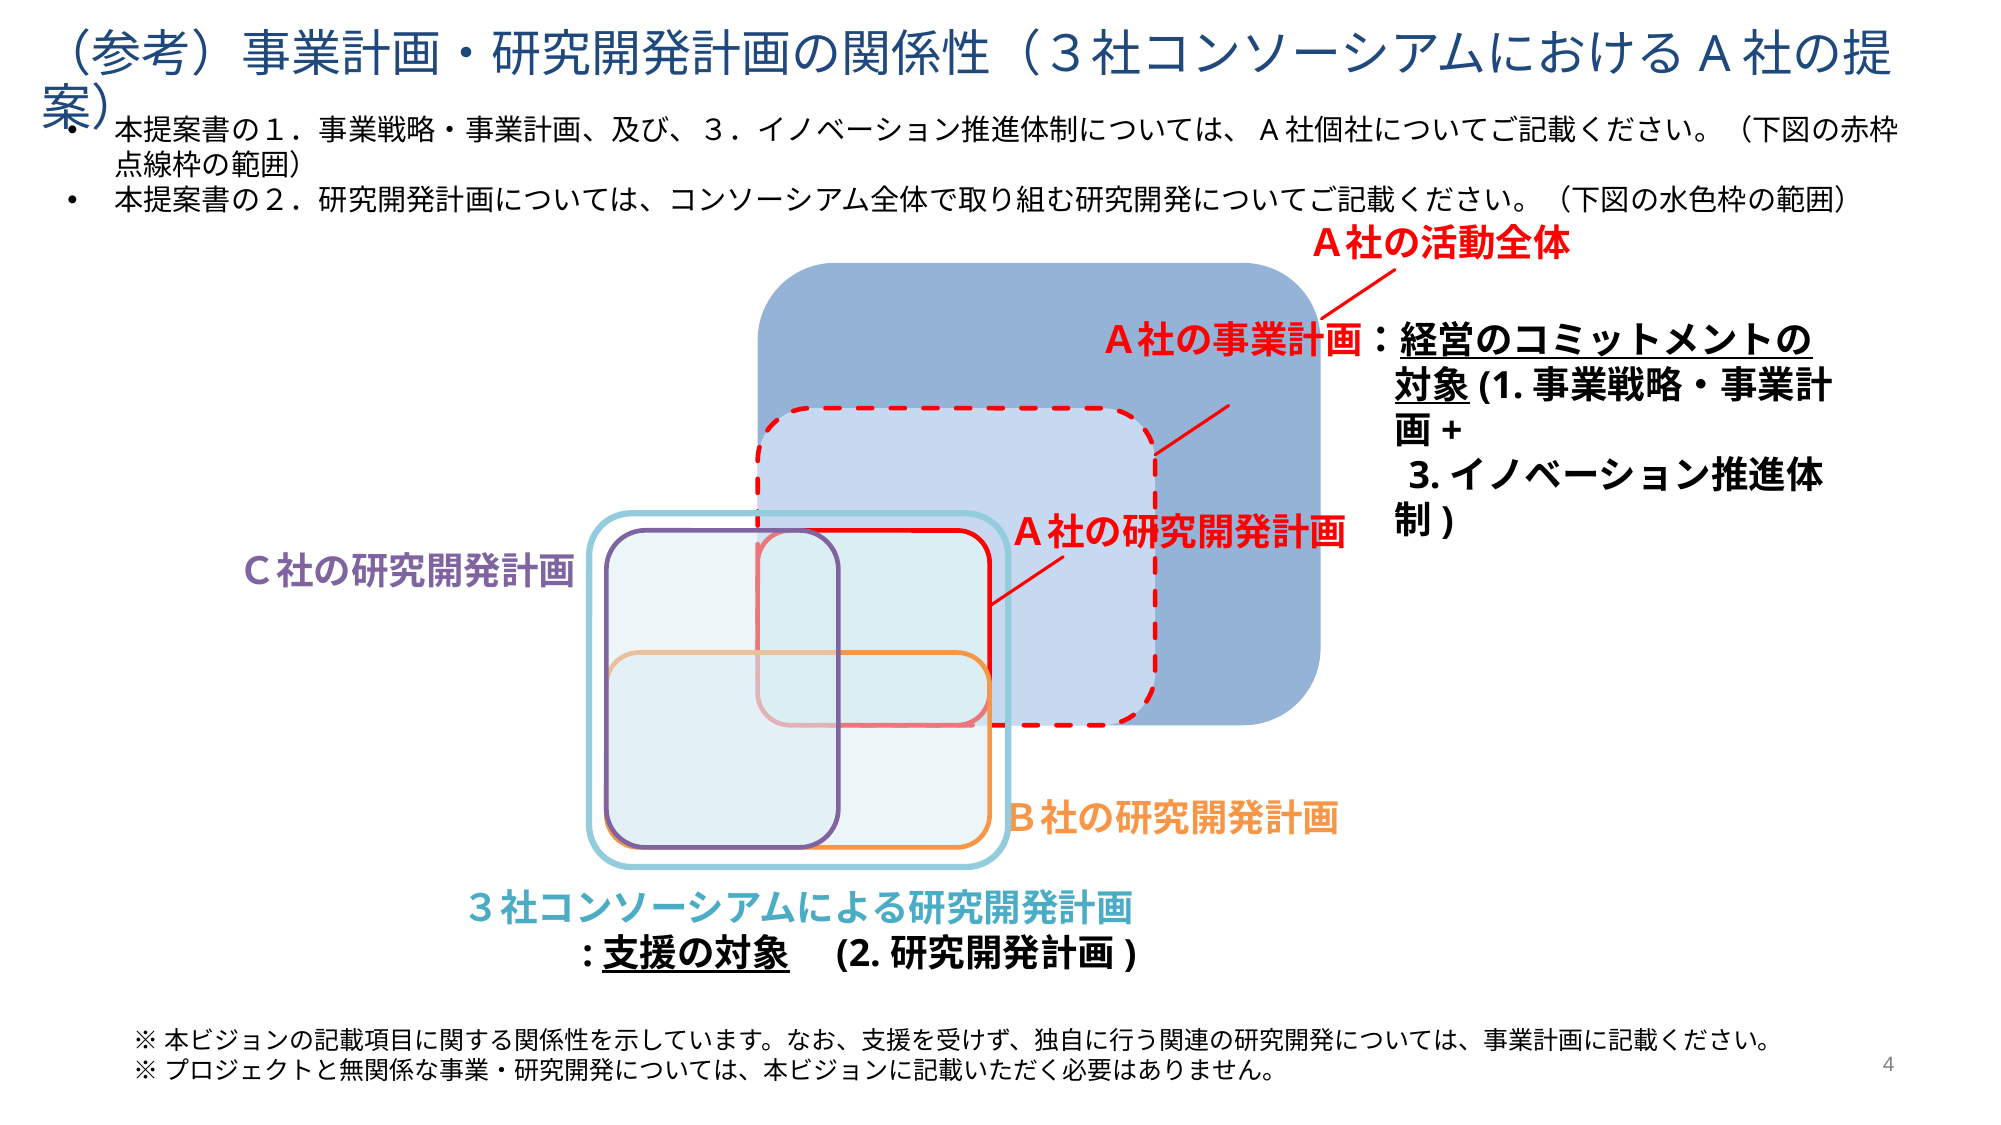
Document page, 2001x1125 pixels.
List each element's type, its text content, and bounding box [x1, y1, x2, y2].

text_box Ａ社の研究開発計画 [898, 463, 1458, 598]
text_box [1321, 269, 1396, 319]
text_box [756, 407, 1084, 512]
text_box 本提案書の１．事業戦略・事業計画、及び、３．イノベーション推進体制については、A社個社についてご記載ください。（下図の赤枠点線枠の範囲） 本提案書の２．研究開発計画については、コンソーシアム全体で取り組む研究開発についてご記載ください。（下図の水色枠の範囲） [52, 104, 1927, 224]
text_box [756, 261, 1322, 456]
text_box ３社コンソーシアムによる研究開発計画 :支援の対象 (2.研究開発計画) [444, 862, 1152, 997]
text_box Ａ社の活動全体 [1217, 224, 1661, 309]
title （参考）事業計画・研究開発計画の関係性（３社コンソーシアムにおけるA社の提案） [41, 28, 1976, 83]
text_box ※本ビジョンの記載項目に関する関係性を示しています。なお、支援を受けず、独自に行う関連の研究開発については、事業計画に記載ください。 ※プロジェクトと無関係な事業・研究開発については、本ビジョンに記載いただく必要はありません。 [118, 1016, 1808, 1081]
text_box [1098, 598, 1322, 727]
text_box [989, 556, 1064, 607]
text_box [1010, 598, 1157, 727]
text_box [588, 512, 1010, 862]
text_box Ｃ社の研究開発計画 [152, 502, 663, 637]
text_box Ｂ社の研究開発計画 [990, 749, 1427, 883]
text_box Ａ社の事業計画：経営のコミットメントの対象(1.事業戦略・事業計画+ 3.イノベーション推進体制) [1084, 361, 1861, 496]
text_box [1154, 405, 1229, 456]
